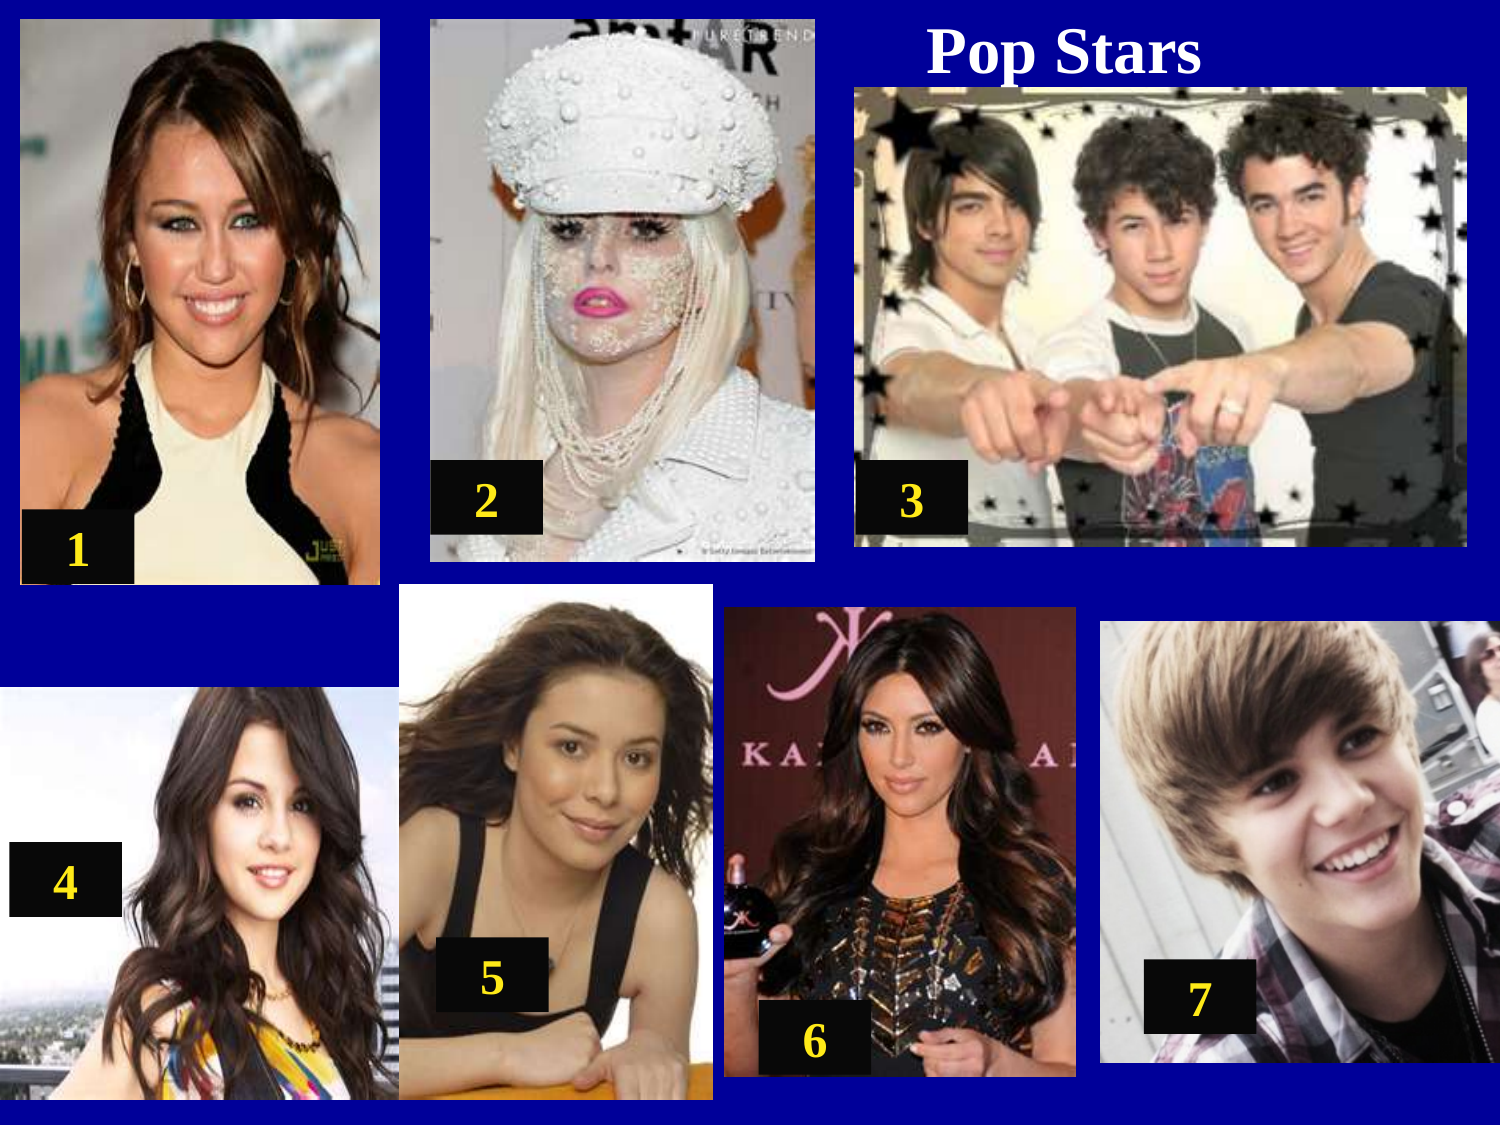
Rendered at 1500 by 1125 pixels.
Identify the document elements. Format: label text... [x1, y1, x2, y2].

text_box Pop Stars [911, 0, 1500, 95]
picture [430, 19, 816, 562]
picture [1099, 621, 1500, 1064]
picture [20, 19, 380, 585]
picture [723, 607, 1076, 1077]
picture [0, 584, 713, 1101]
picture [853, 87, 1467, 548]
